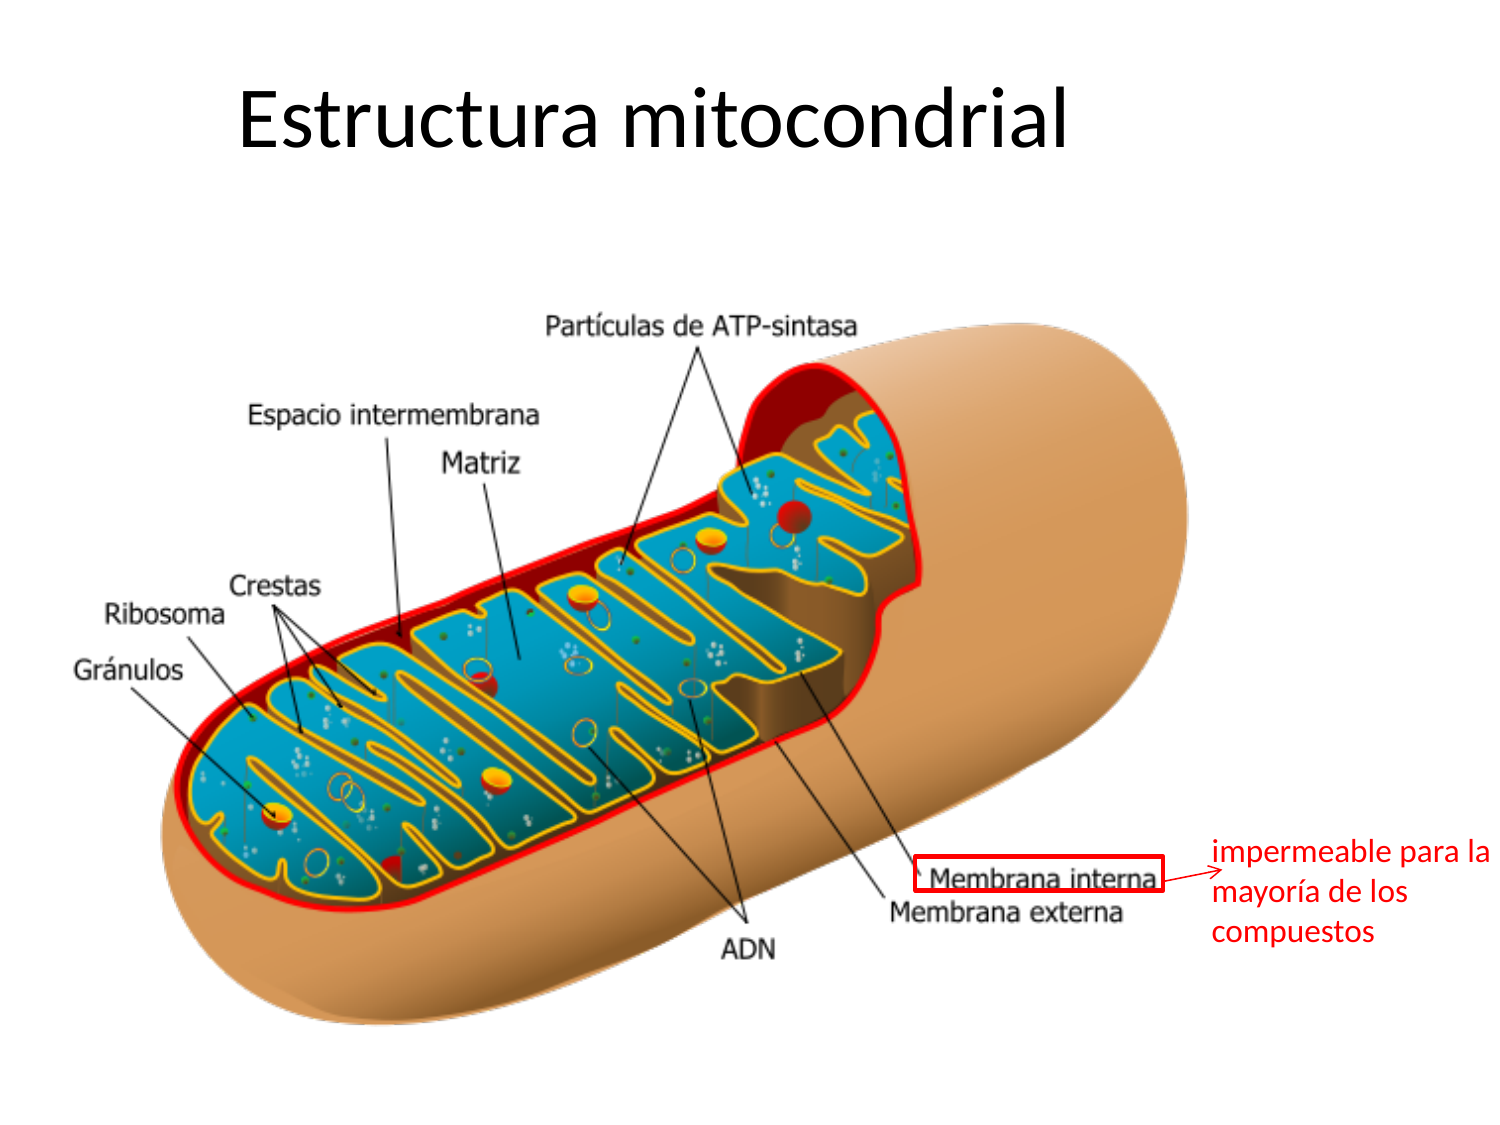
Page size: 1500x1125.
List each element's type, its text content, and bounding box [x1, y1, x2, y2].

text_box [1163, 869, 1223, 882]
title Estructura mitocondrial [75, 52, 1235, 173]
text_box impermeable para la mayoría de los compuestos [1202, 822, 1500, 957]
picture [64, 302, 1198, 1036]
